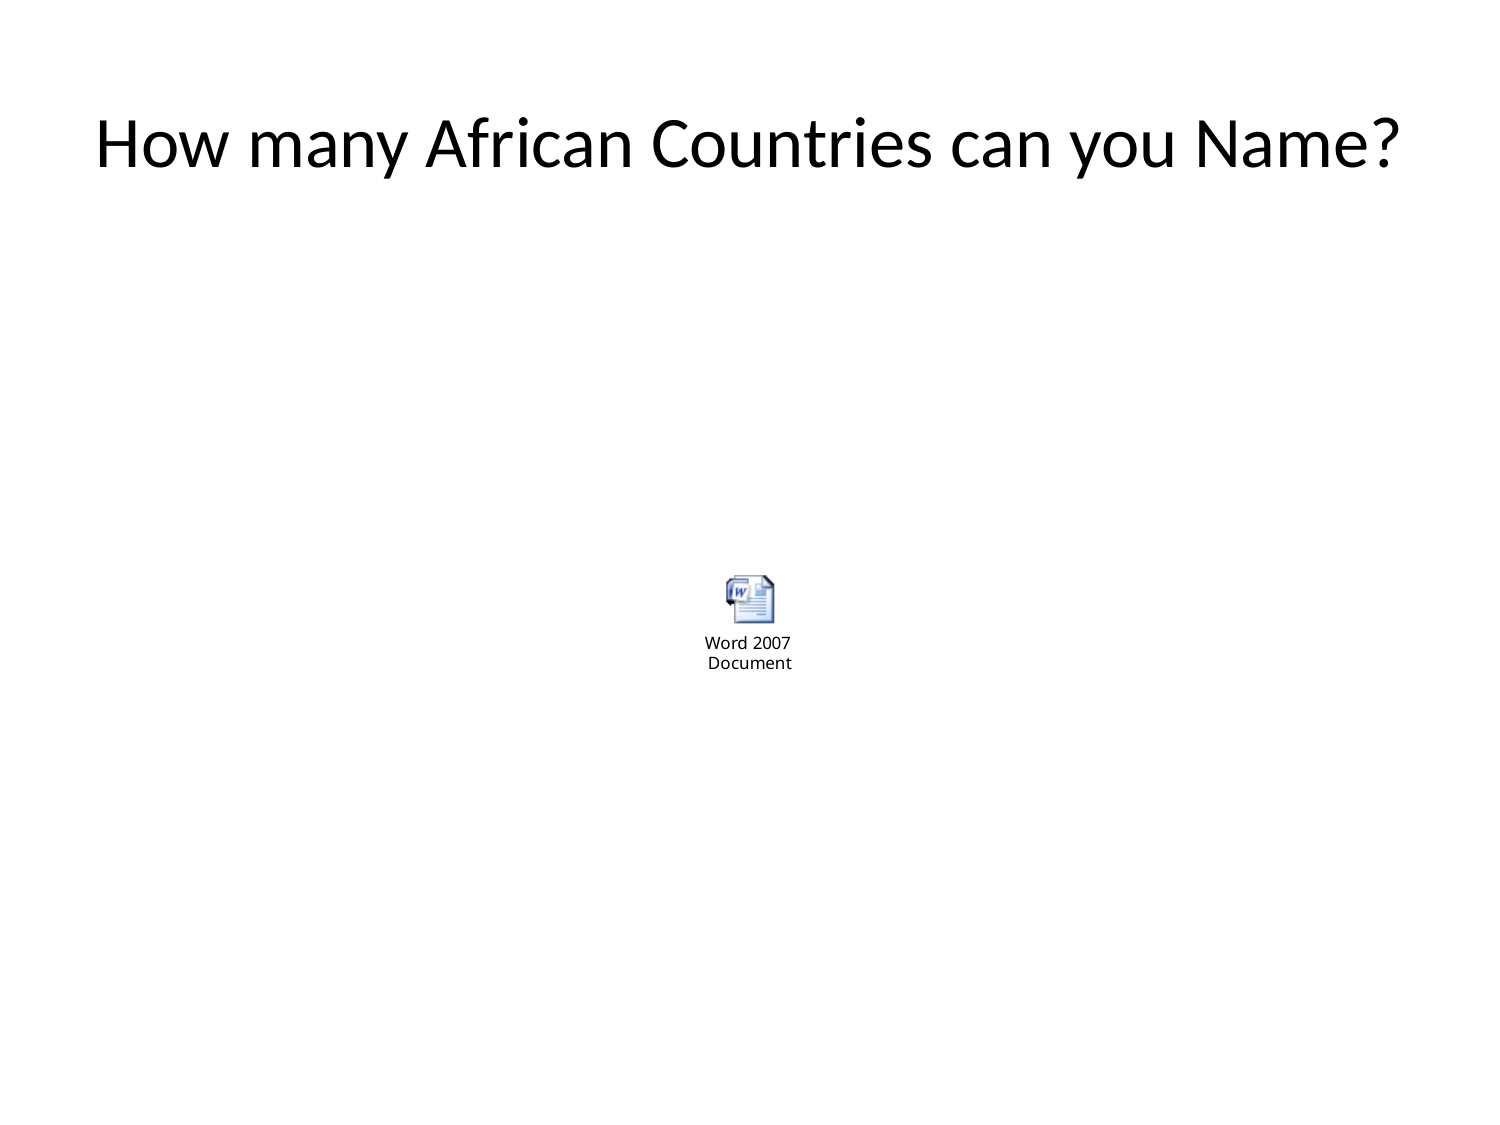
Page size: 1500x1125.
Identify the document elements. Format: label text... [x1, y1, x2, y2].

title How many African Countries can you Name? [75, 45, 1425, 233]
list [674, 574, 826, 693]
